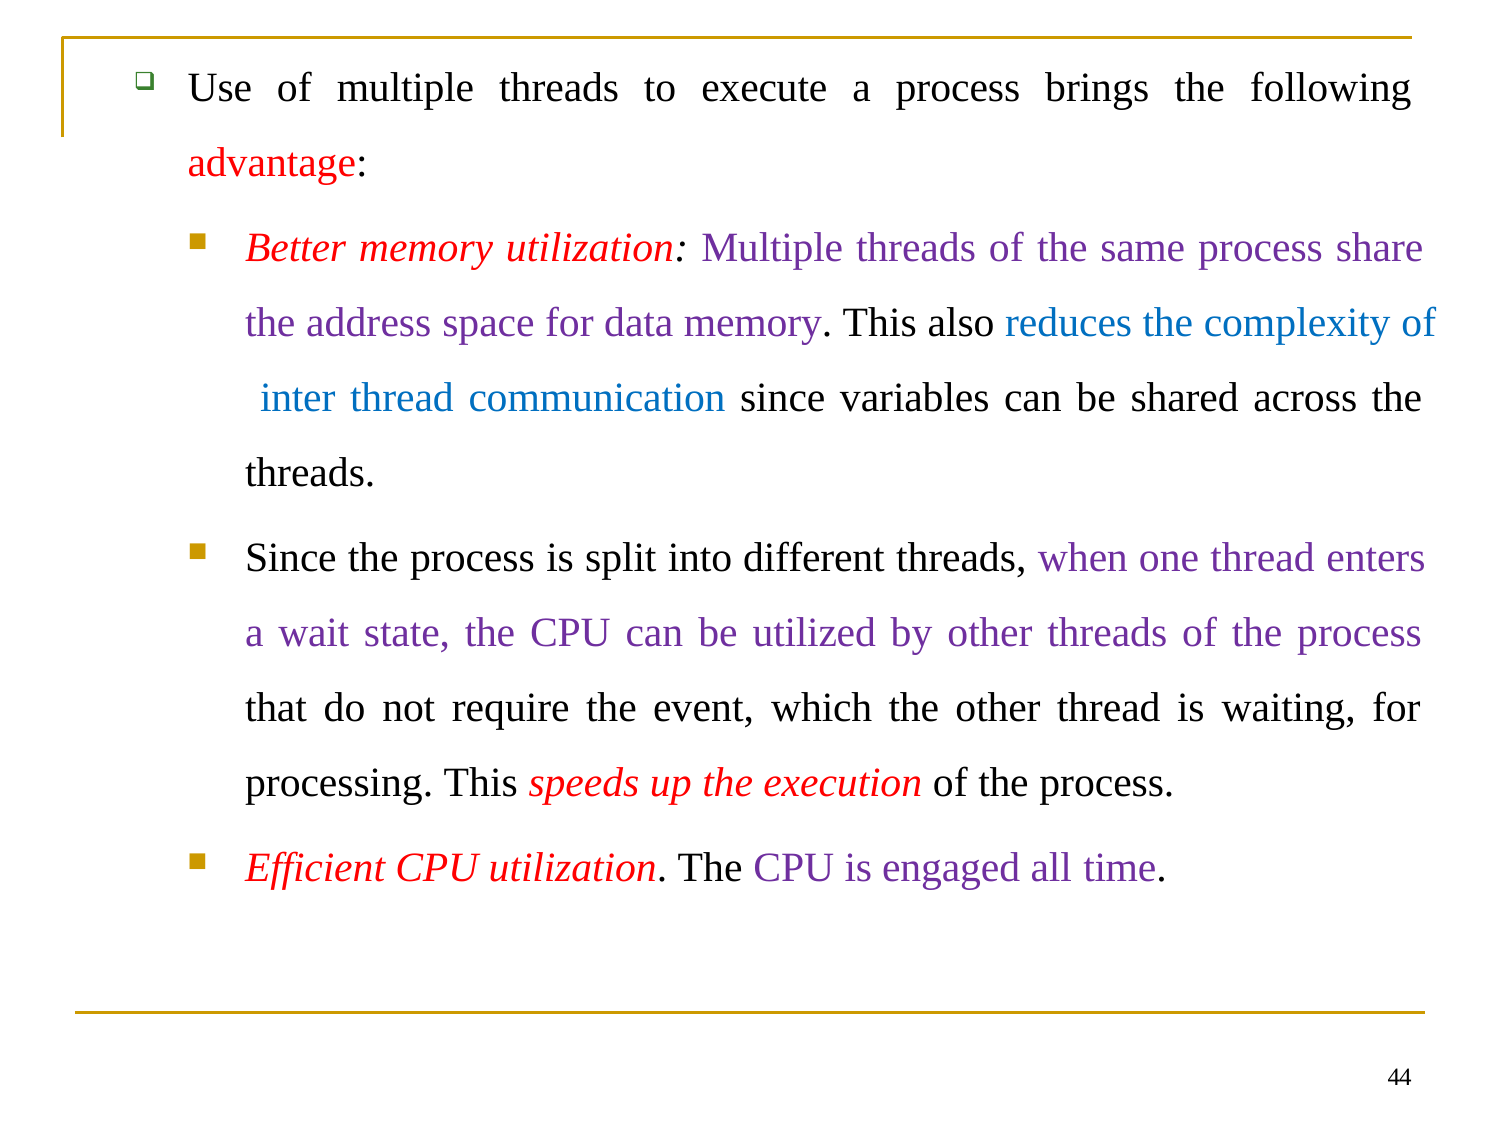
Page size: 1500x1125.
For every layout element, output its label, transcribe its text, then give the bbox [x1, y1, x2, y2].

slide_number 44 [1381, 1061, 1417, 1125]
text_box Use of multiple threads to execute a process brings the following advantage: Better memory utilization: Multiple threads of the same process share the address space for data memory. This also reduces the complexity of inter thread communication since variables can be shared across the threads. Since the process is split into different threads, when one thread enters a wait state, the CPU can be utilized by other threads of the process that do not require the event, which the other thread is waiting, for processing. This speeds up the execution of the process. Efficient CPU utilization. The CPU is engaged all time. [131, 32, 1438, 890]
